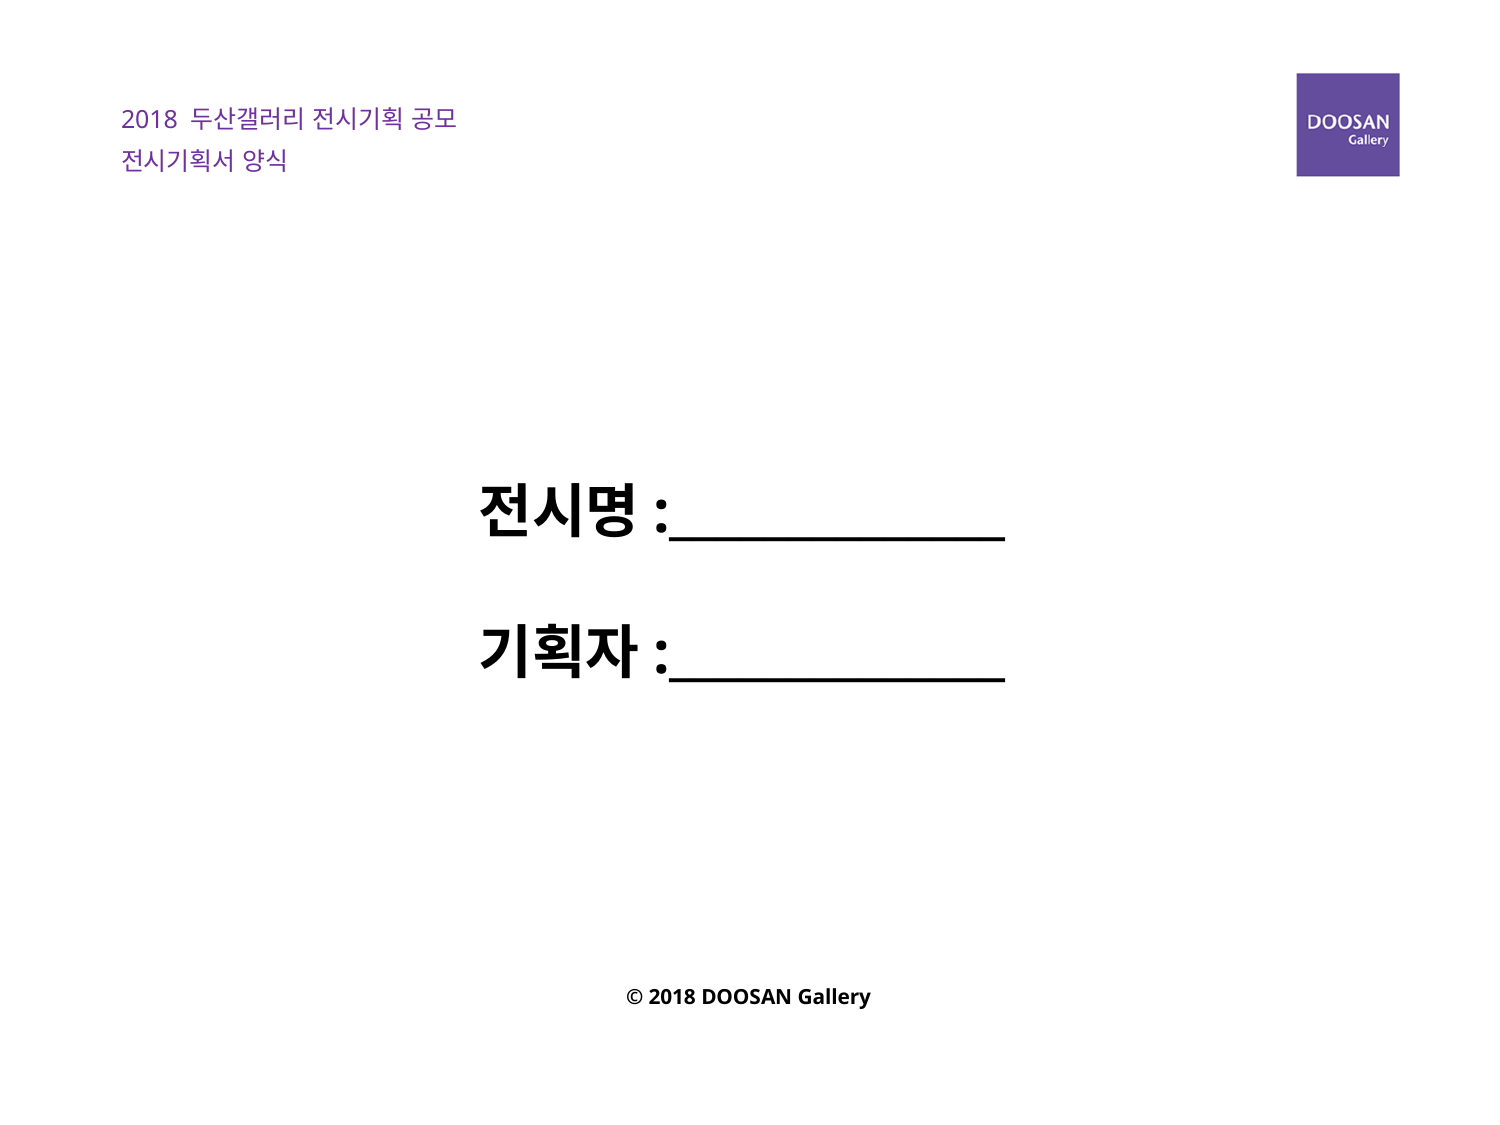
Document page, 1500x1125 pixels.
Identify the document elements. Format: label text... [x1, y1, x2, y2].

picture [1294, 72, 1400, 178]
text_box 2018 두산갤러리 전시기획 공모 전시기획서 양식 [106, 95, 538, 183]
text_box 전시명:______________ 기획자:______________ [242, 466, 1258, 693]
text_box © 2018 DOOSAN Gallery [543, 975, 954, 1016]
